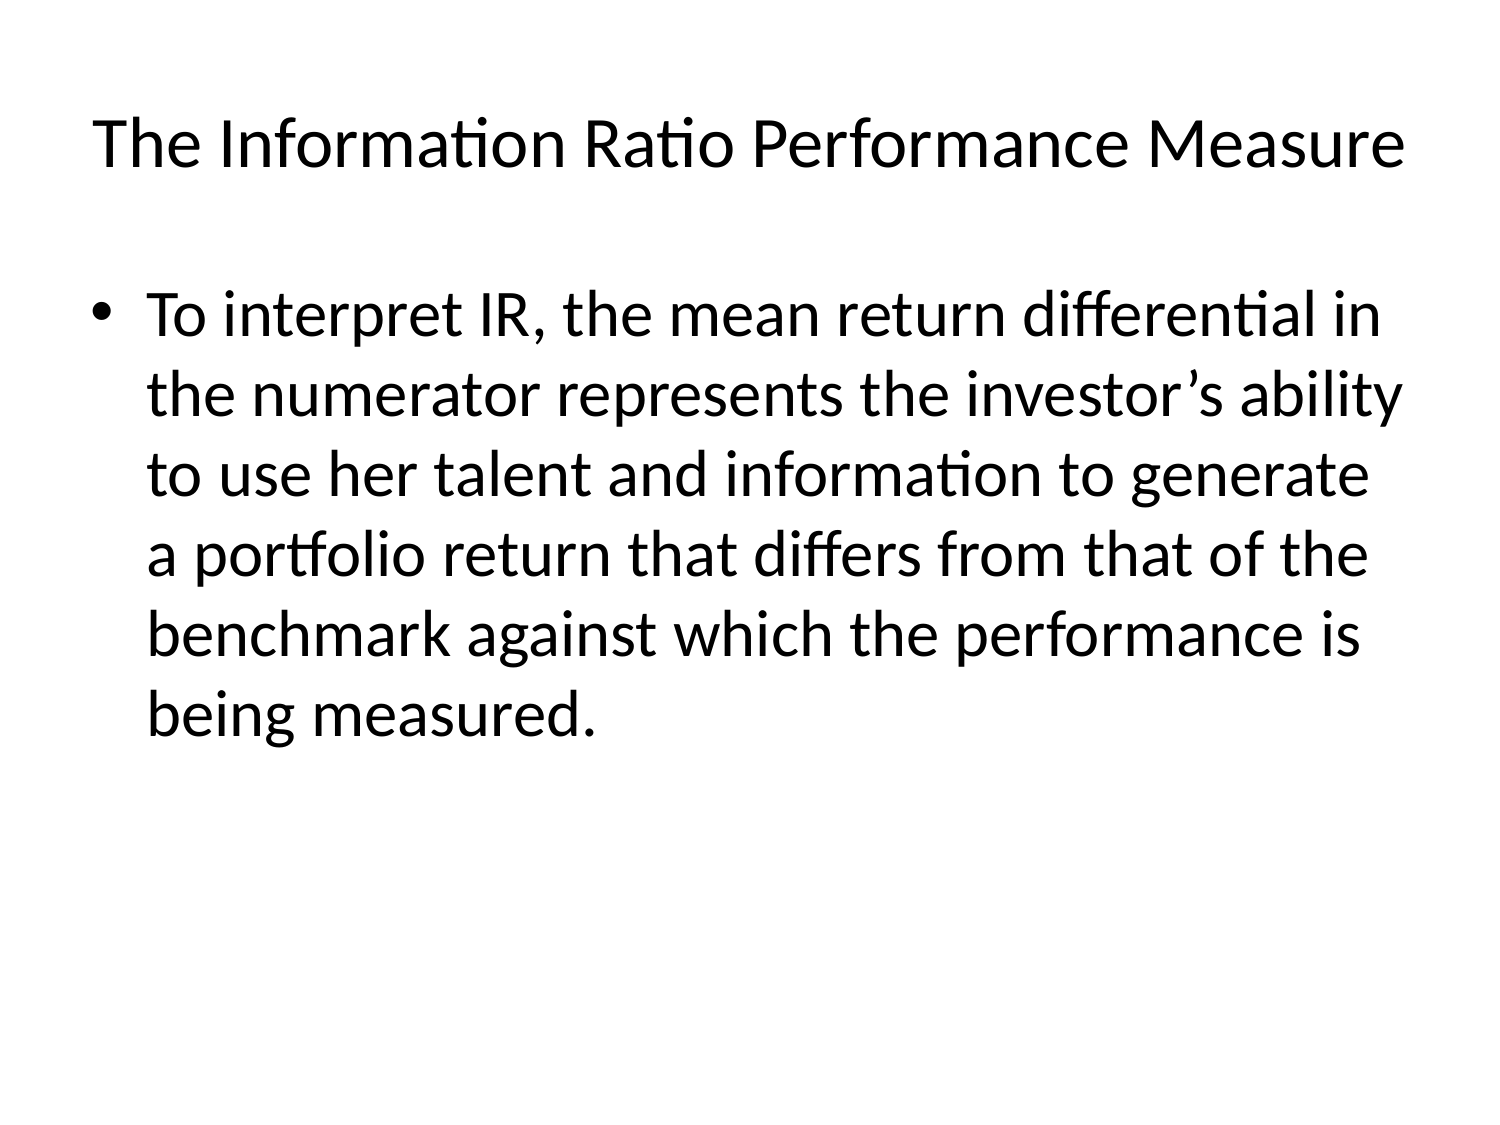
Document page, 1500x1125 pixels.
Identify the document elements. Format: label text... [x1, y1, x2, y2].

list To interpret IR, the mean return differential in the numerator represents the investor’s ability to use her talent and information to generate a portfolio return that differs from that of the benchmark against which the performance is being measured. [75, 262, 1425, 1005]
title The Information Ratio Performance Measure [75, 45, 1425, 233]
